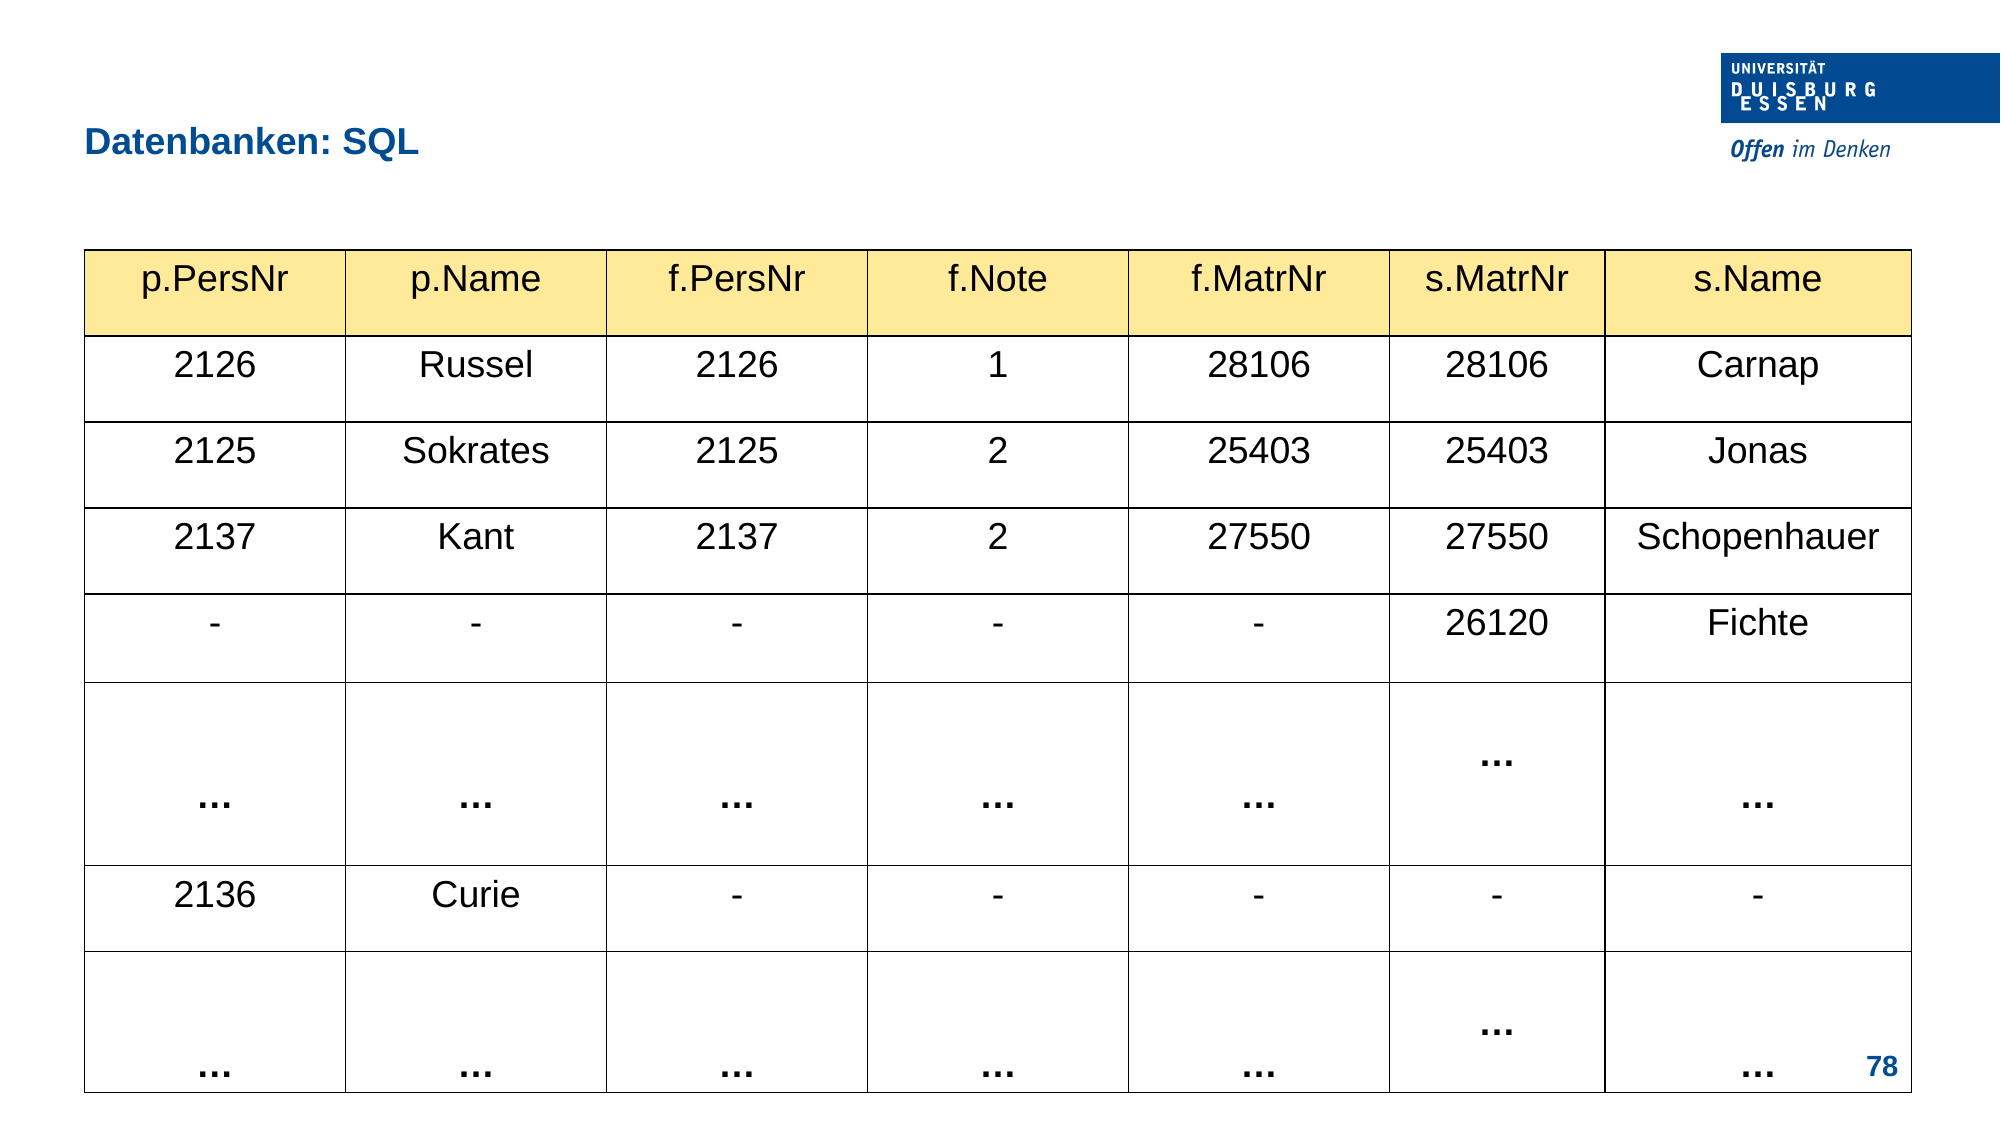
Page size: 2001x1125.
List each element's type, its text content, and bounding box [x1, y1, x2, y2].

table_cell 2 [868, 509, 1128, 593]
table_cell 2125 [85, 423, 345, 507]
table_cell - [868, 595, 1128, 682]
table_cell … [607, 952, 867, 1092]
table_cell 2126 [85, 337, 345, 421]
table_header p.PersNr [85, 251, 345, 335]
picture [1721, 53, 2000, 162]
table_cell 28106 [1390, 337, 1604, 421]
table_header f.Note [868, 251, 1128, 335]
table_header f.PersNr [607, 251, 867, 335]
table_cell 25403 [1129, 423, 1389, 507]
table_cell - [868, 866, 1128, 951]
table_cell 2125 [607, 423, 867, 507]
table_cell Sokrates [346, 423, 606, 507]
table_cell Curie [346, 866, 606, 951]
table_cell … [868, 683, 1128, 865]
list Datenbanken: SQL [84, 121, 1694, 163]
table_cell … [1390, 952, 1604, 1092]
table_cell 2126 [607, 337, 867, 421]
table_cell Carnap [1606, 337, 1911, 421]
table_cell … [607, 683, 867, 865]
table_cell - [1390, 866, 1604, 951]
table_cell Jonas [1606, 423, 1911, 507]
table_cell … [346, 952, 606, 1092]
table_cell - [607, 595, 867, 682]
table_cell 28106 [1129, 337, 1389, 421]
table_cell … [1606, 683, 1911, 865]
table_cell … [85, 952, 345, 1092]
table_cell 2137 [607, 509, 867, 593]
table_cell … [1129, 683, 1389, 865]
table_cell Fichte [1606, 595, 1911, 682]
table_cell 2137 [85, 509, 345, 593]
table_cell … [1129, 952, 1389, 1092]
table_header f.MatrNr [1129, 251, 1389, 335]
table_cell 27550 [1390, 509, 1604, 593]
table_header p.Name [346, 251, 606, 335]
table_cell - [607, 866, 867, 951]
table_header s.Name [1606, 251, 1911, 335]
table_cell … [1606, 952, 1911, 1092]
table_header s.MatrNr [1390, 251, 1604, 335]
table_cell 1 [868, 337, 1128, 421]
table_cell … [346, 683, 606, 865]
table_cell - [85, 595, 345, 682]
table_cell Schopenhauer [1606, 509, 1911, 593]
table_cell 27550 [1129, 509, 1389, 593]
table_cell - [346, 595, 606, 682]
table_cell - [1129, 595, 1389, 682]
table_cell 26120 [1390, 595, 1604, 682]
table_cell 2136 [85, 866, 345, 951]
table_cell 2 [868, 423, 1128, 507]
table_cell Kant [346, 509, 606, 593]
table_cell … [1390, 683, 1604, 865]
table_cell - [1606, 866, 1911, 951]
table_cell … [85, 683, 345, 865]
table_cell 25403 [1390, 423, 1604, 507]
table_cell - [1129, 866, 1389, 951]
table_cell Russel [346, 337, 606, 421]
table_cell … [868, 952, 1128, 1092]
